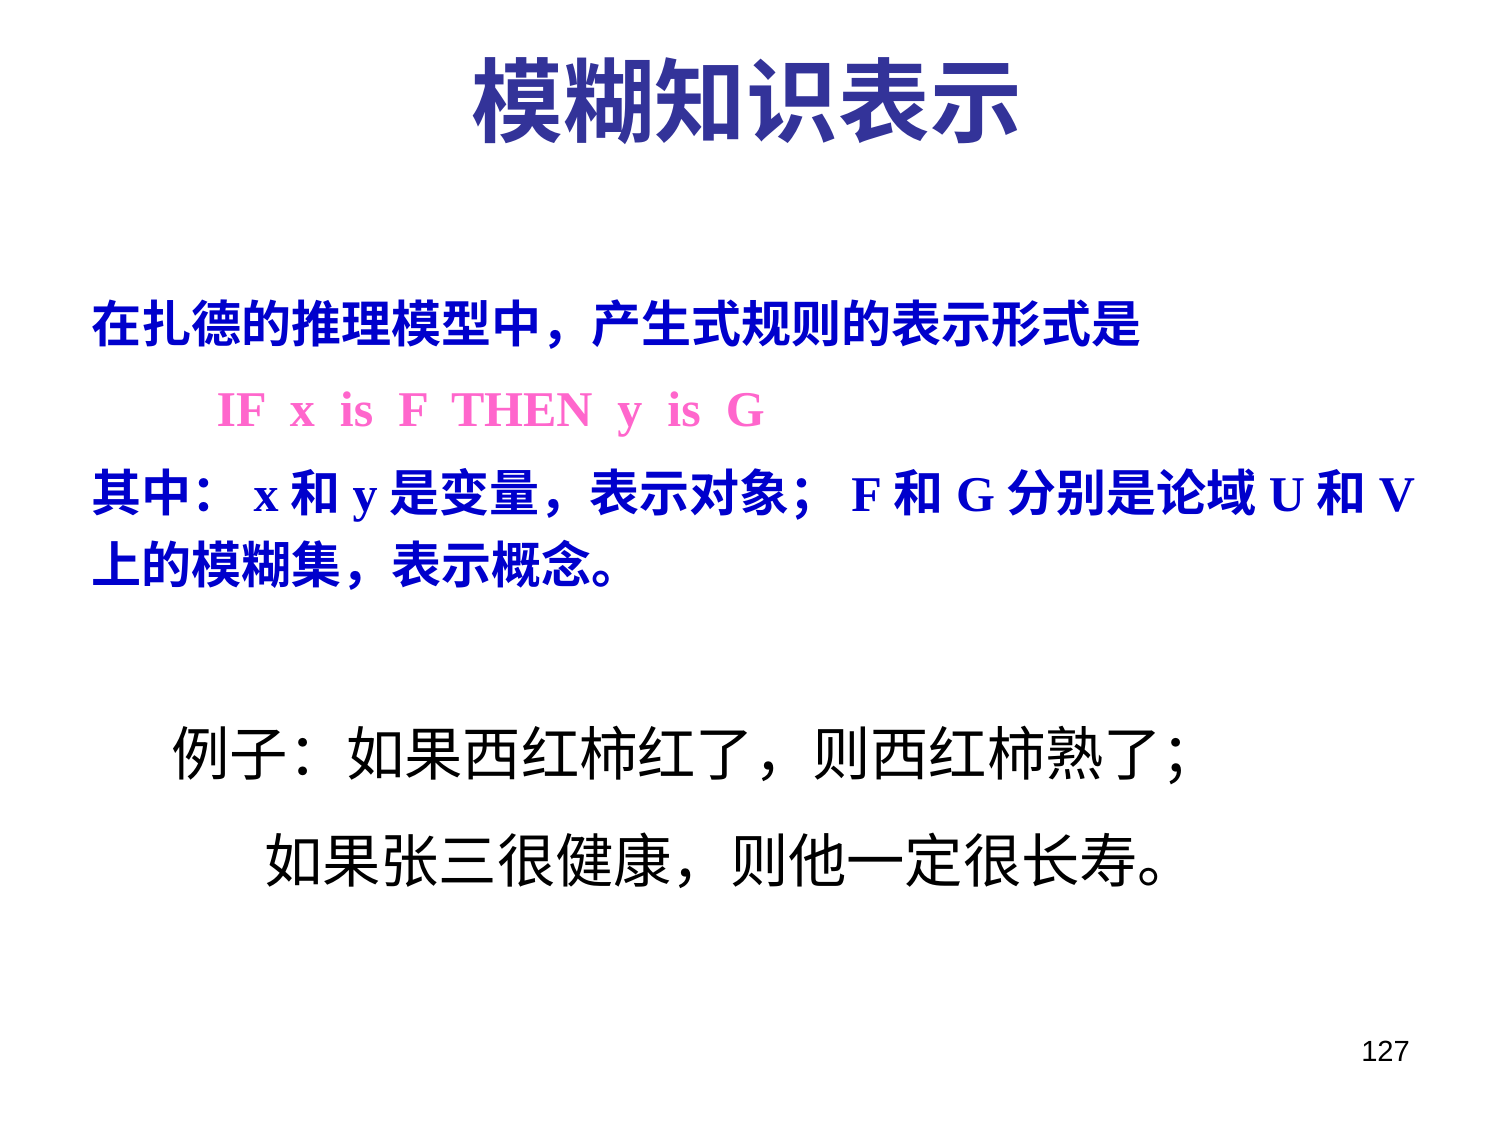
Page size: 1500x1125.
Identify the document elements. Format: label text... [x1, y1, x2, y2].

text_box 在扎德的推理模型中，产生式规则的表示形式是 IF x is F THEN y is G 其中：x和y是变量，表示对象；F和G分别是论域U和V上的模糊集，表示概念。 [76, 273, 1436, 601]
text_box 模糊知识表示 [82, 0, 1412, 161]
text_box 例子：如果西红柿红了，则西红柿熟了； [156, 709, 1236, 795]
text_box 如果张三很健康，则他一定很长寿。 [79, 816, 1212, 902]
slide_number 127 [1074, 1024, 1425, 1103]
